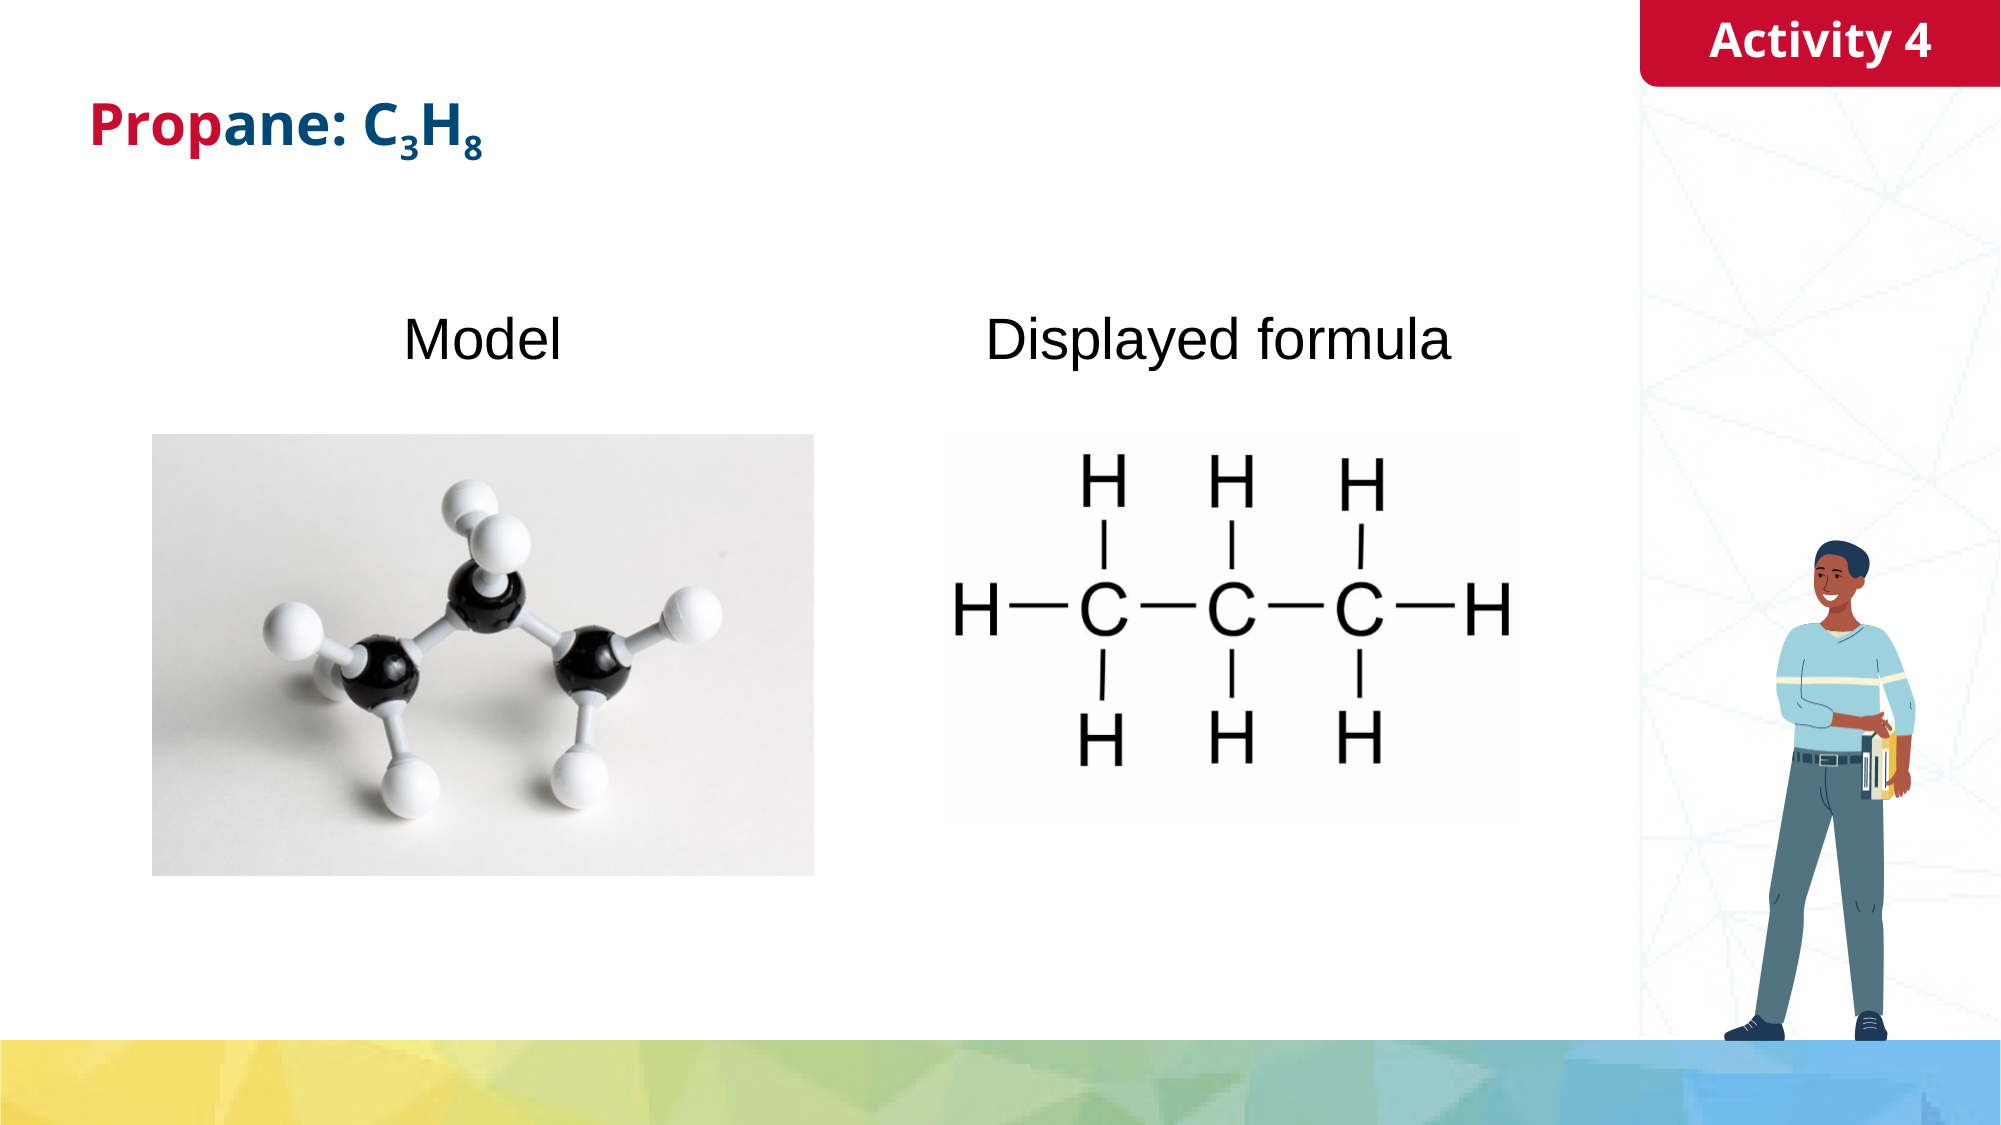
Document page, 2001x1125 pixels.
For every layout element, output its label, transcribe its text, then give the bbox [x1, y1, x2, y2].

text_box Model [208, 314, 758, 387]
picture [0, 0, 2001, 1125]
picture [944, 434, 1520, 825]
title Propane: C3H8 [88, 88, 1566, 161]
text_box Displayed formula [944, 314, 1494, 387]
picture [152, 434, 814, 876]
